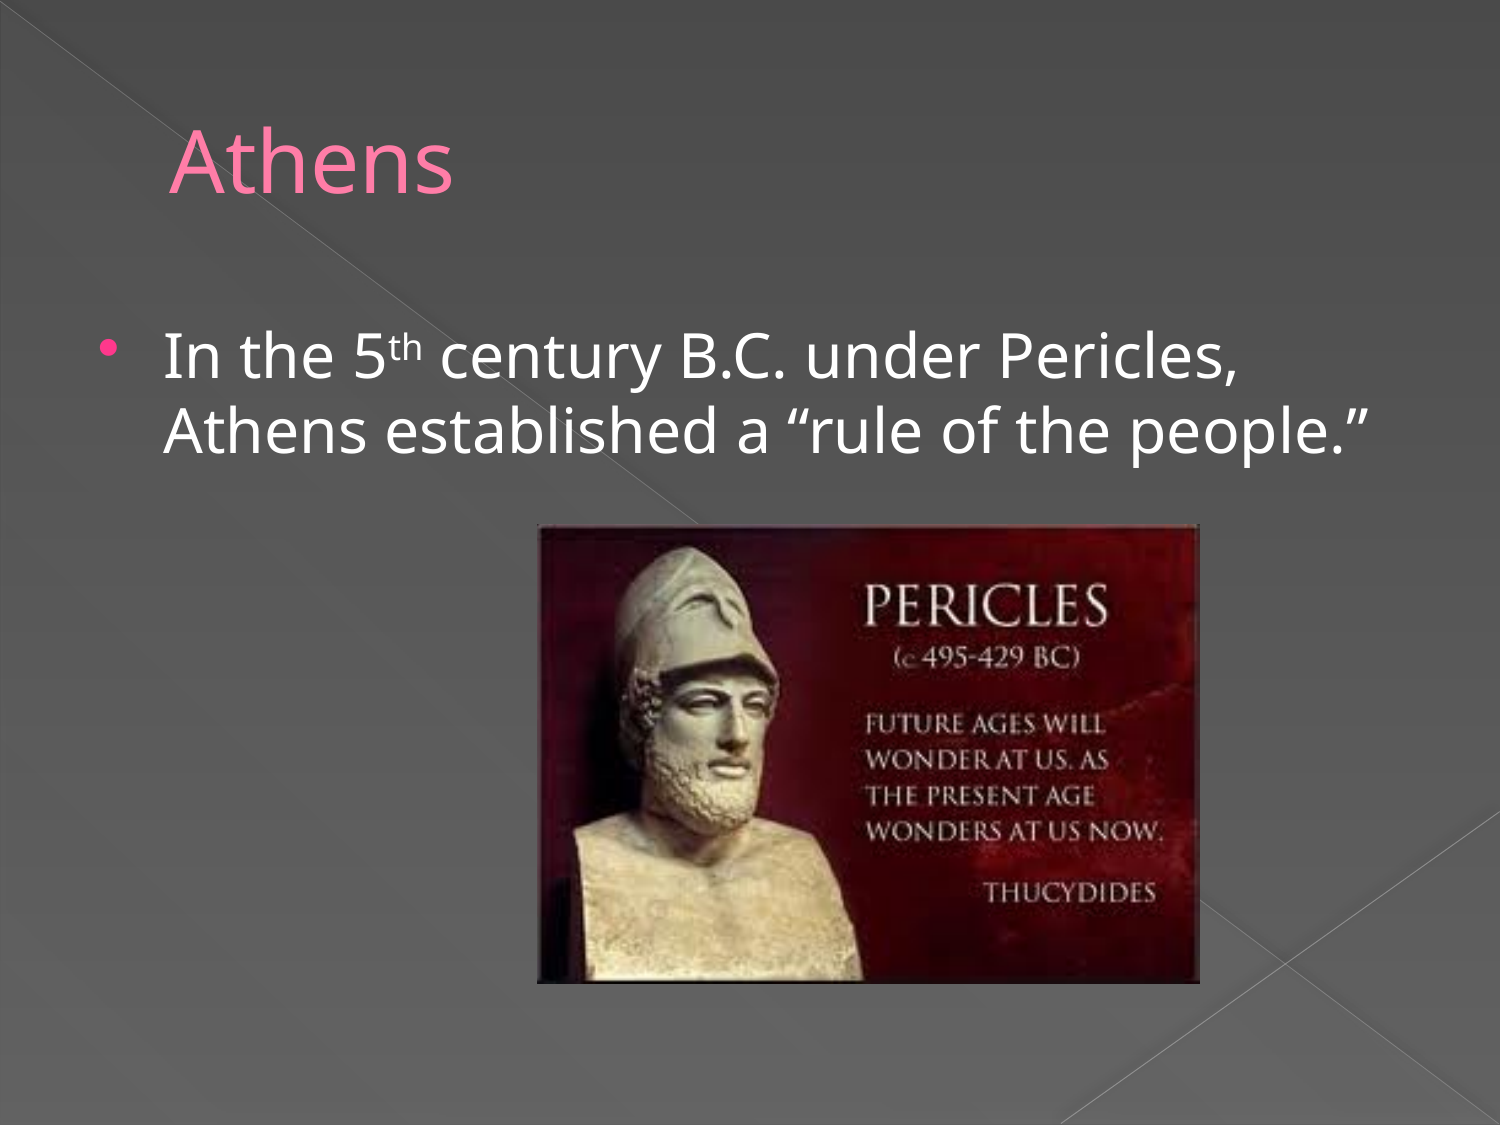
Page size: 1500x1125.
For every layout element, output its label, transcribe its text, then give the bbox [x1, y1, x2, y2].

picture [537, 524, 1201, 985]
title Athens [75, 43, 1425, 274]
list In the 5th century B.C. under Pericles, Athens established a “rule of the people.” [75, 308, 1425, 1059]
